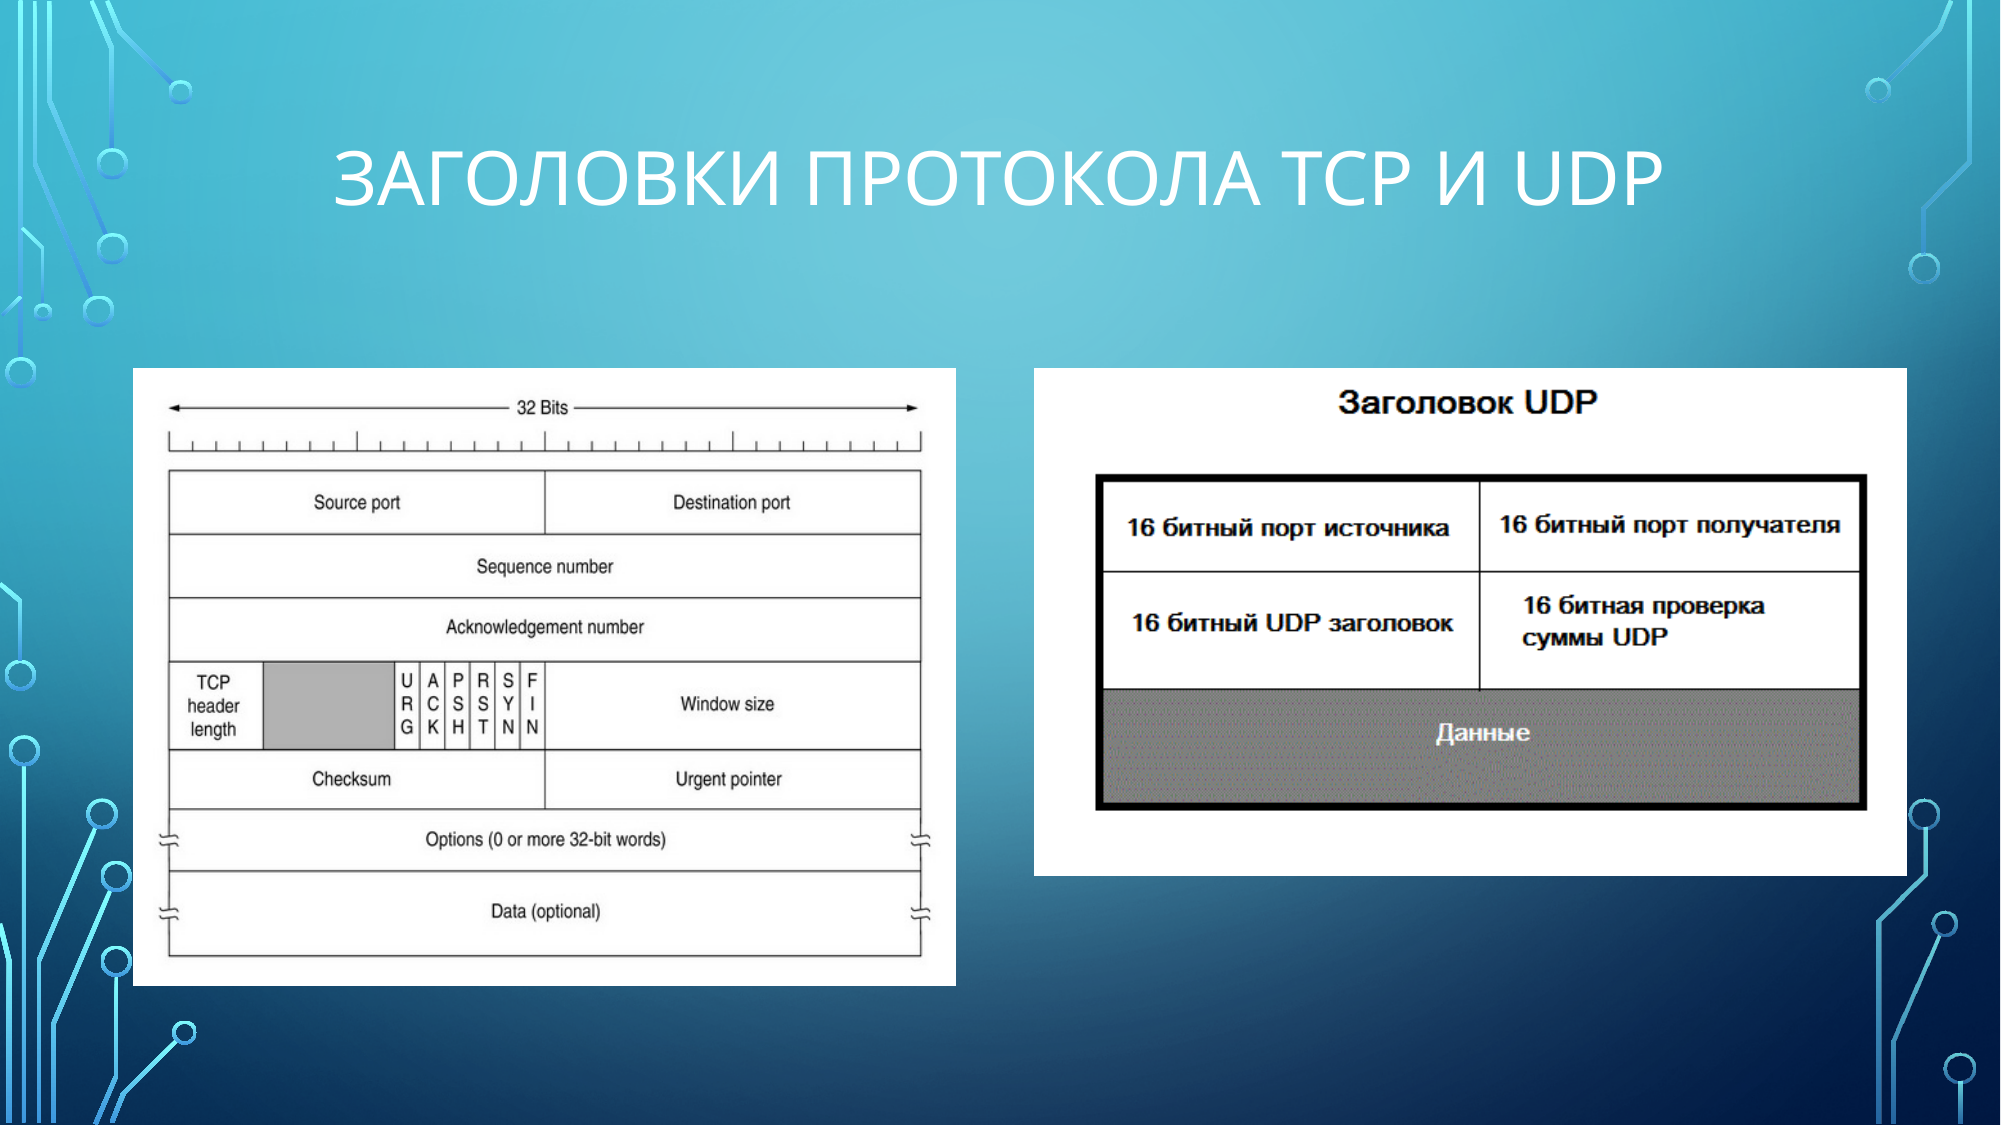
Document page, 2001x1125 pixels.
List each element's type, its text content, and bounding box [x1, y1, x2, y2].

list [133, 368, 957, 987]
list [1033, 368, 1907, 876]
title Заголовки протокола TCP и UDP [187, 101, 1813, 261]
